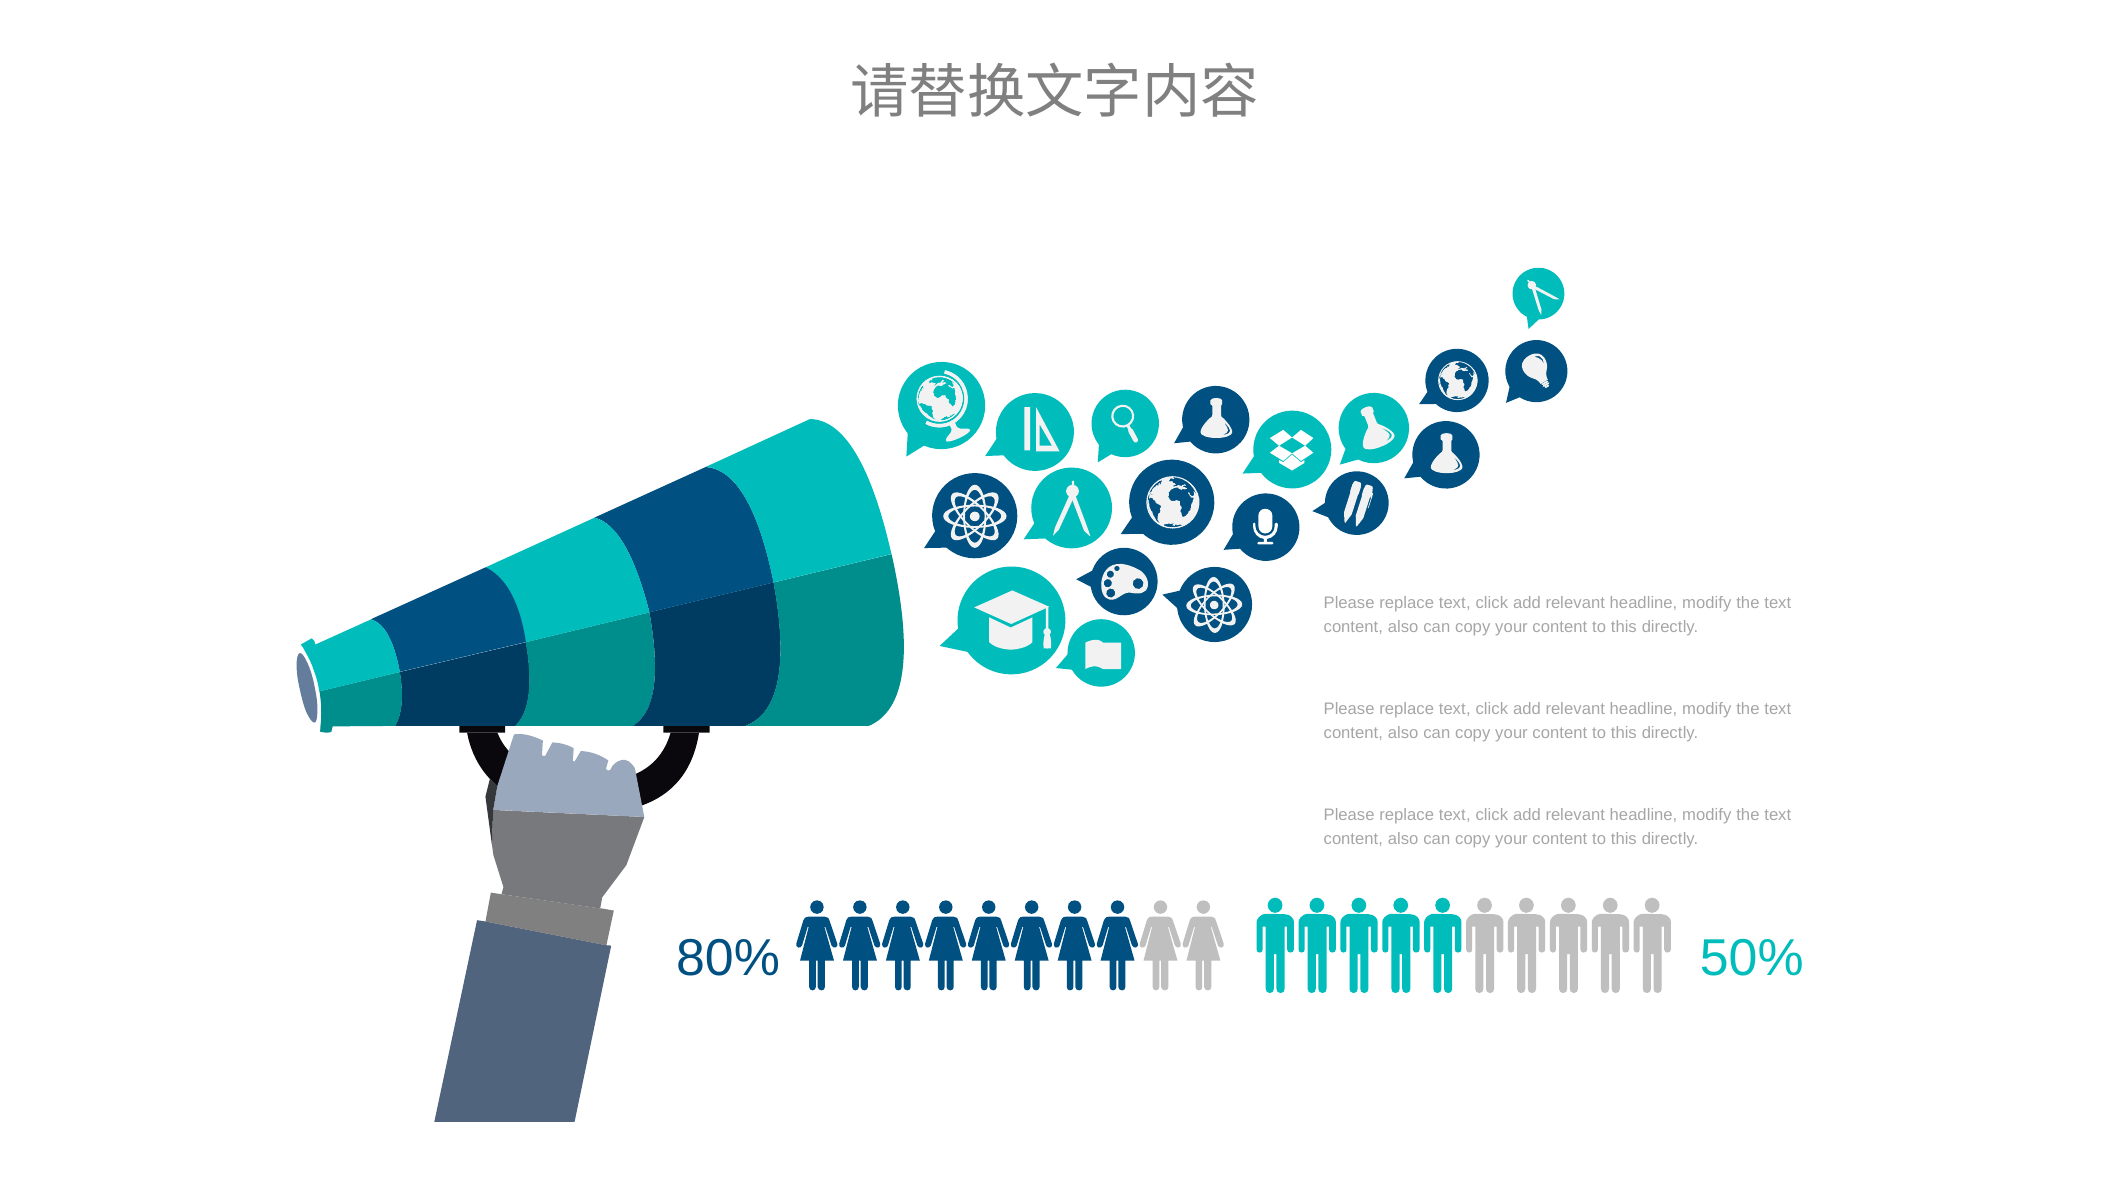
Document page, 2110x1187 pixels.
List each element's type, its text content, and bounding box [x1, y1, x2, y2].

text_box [296, 419, 914, 1122]
text_box Please replace text, click add relevant headline, modify the text content, also can copy your content to this directly. [1569, 587, 1826, 636]
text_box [795, 900, 1225, 991]
text_box Please replace text, click add relevant headline, modify the text content, also can copy your content to this directly. [1323, 799, 1826, 848]
text_box 请替换文字内容 [820, 32, 1289, 124]
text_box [884, 267, 1569, 687]
text_box 50% [1699, 911, 1805, 986]
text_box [1256, 897, 1671, 994]
text_box Please replace text, click add relevant headline, modify the text content, also can copy your content to this directly. [1323, 693, 1826, 742]
